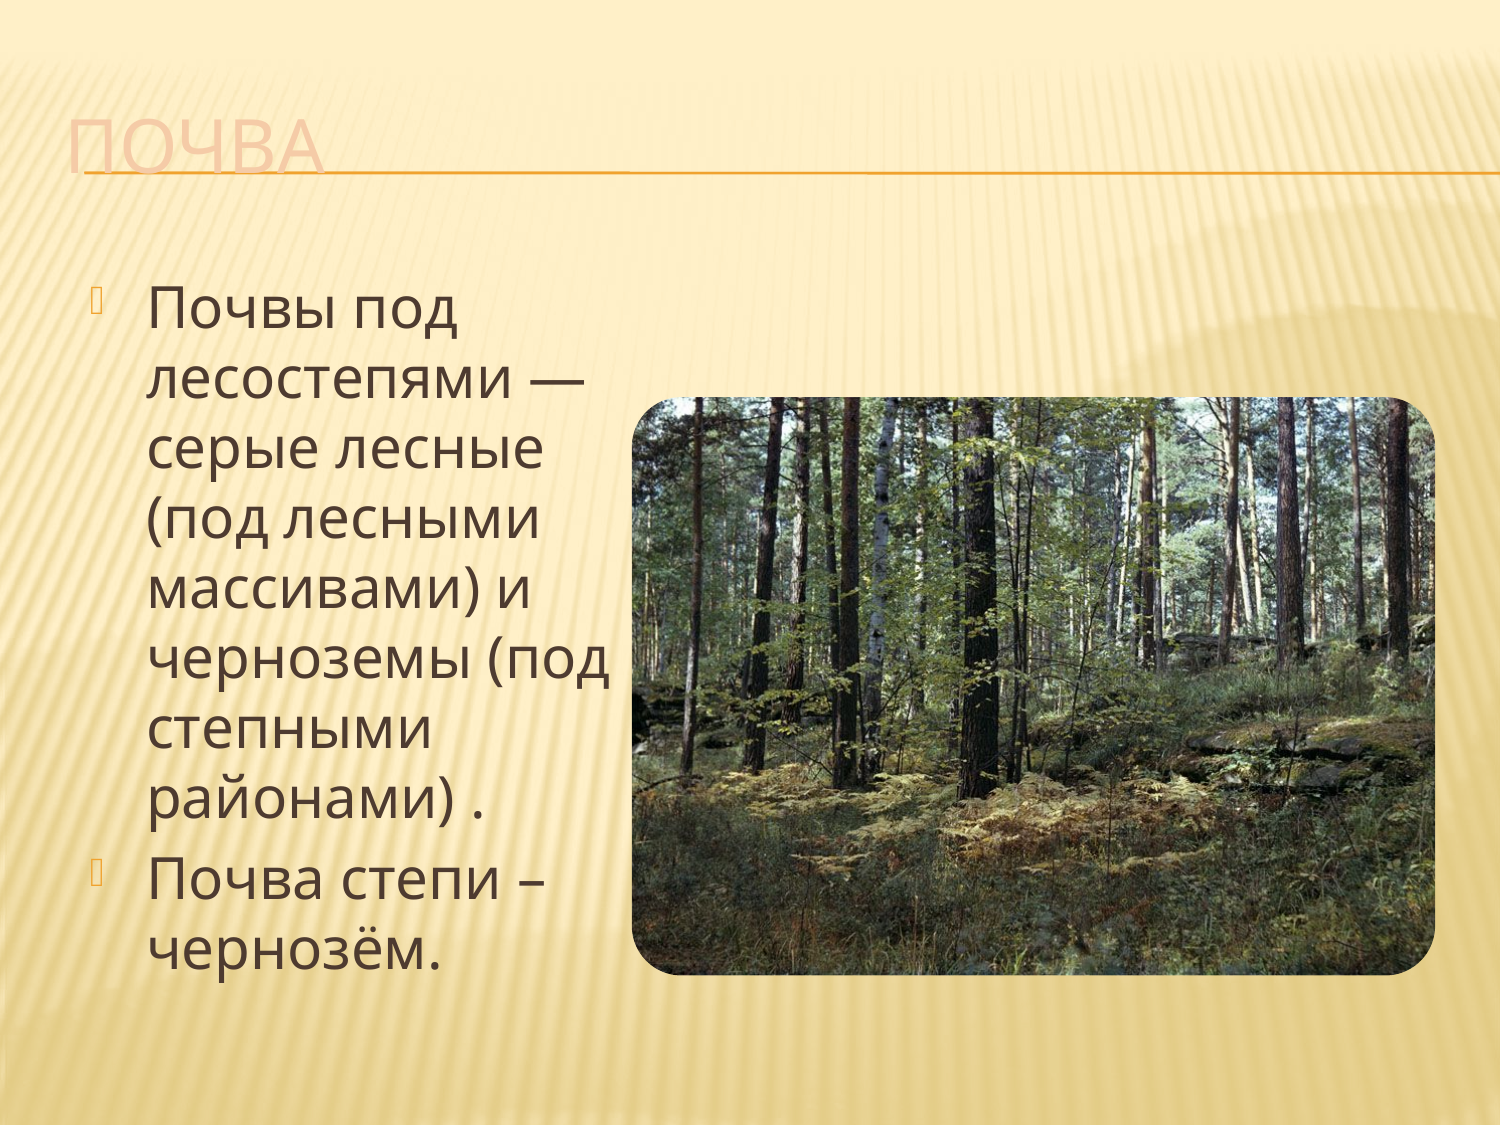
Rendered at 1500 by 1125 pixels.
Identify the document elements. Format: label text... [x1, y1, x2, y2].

picture [631, 396, 1436, 976]
list Почвы под лесостепями — серые лесные (под лесными массивами) и черноземы (под степными районами) . Почва степи – чернозём. [75, 262, 668, 1005]
title Почва [50, 75, 1475, 213]
